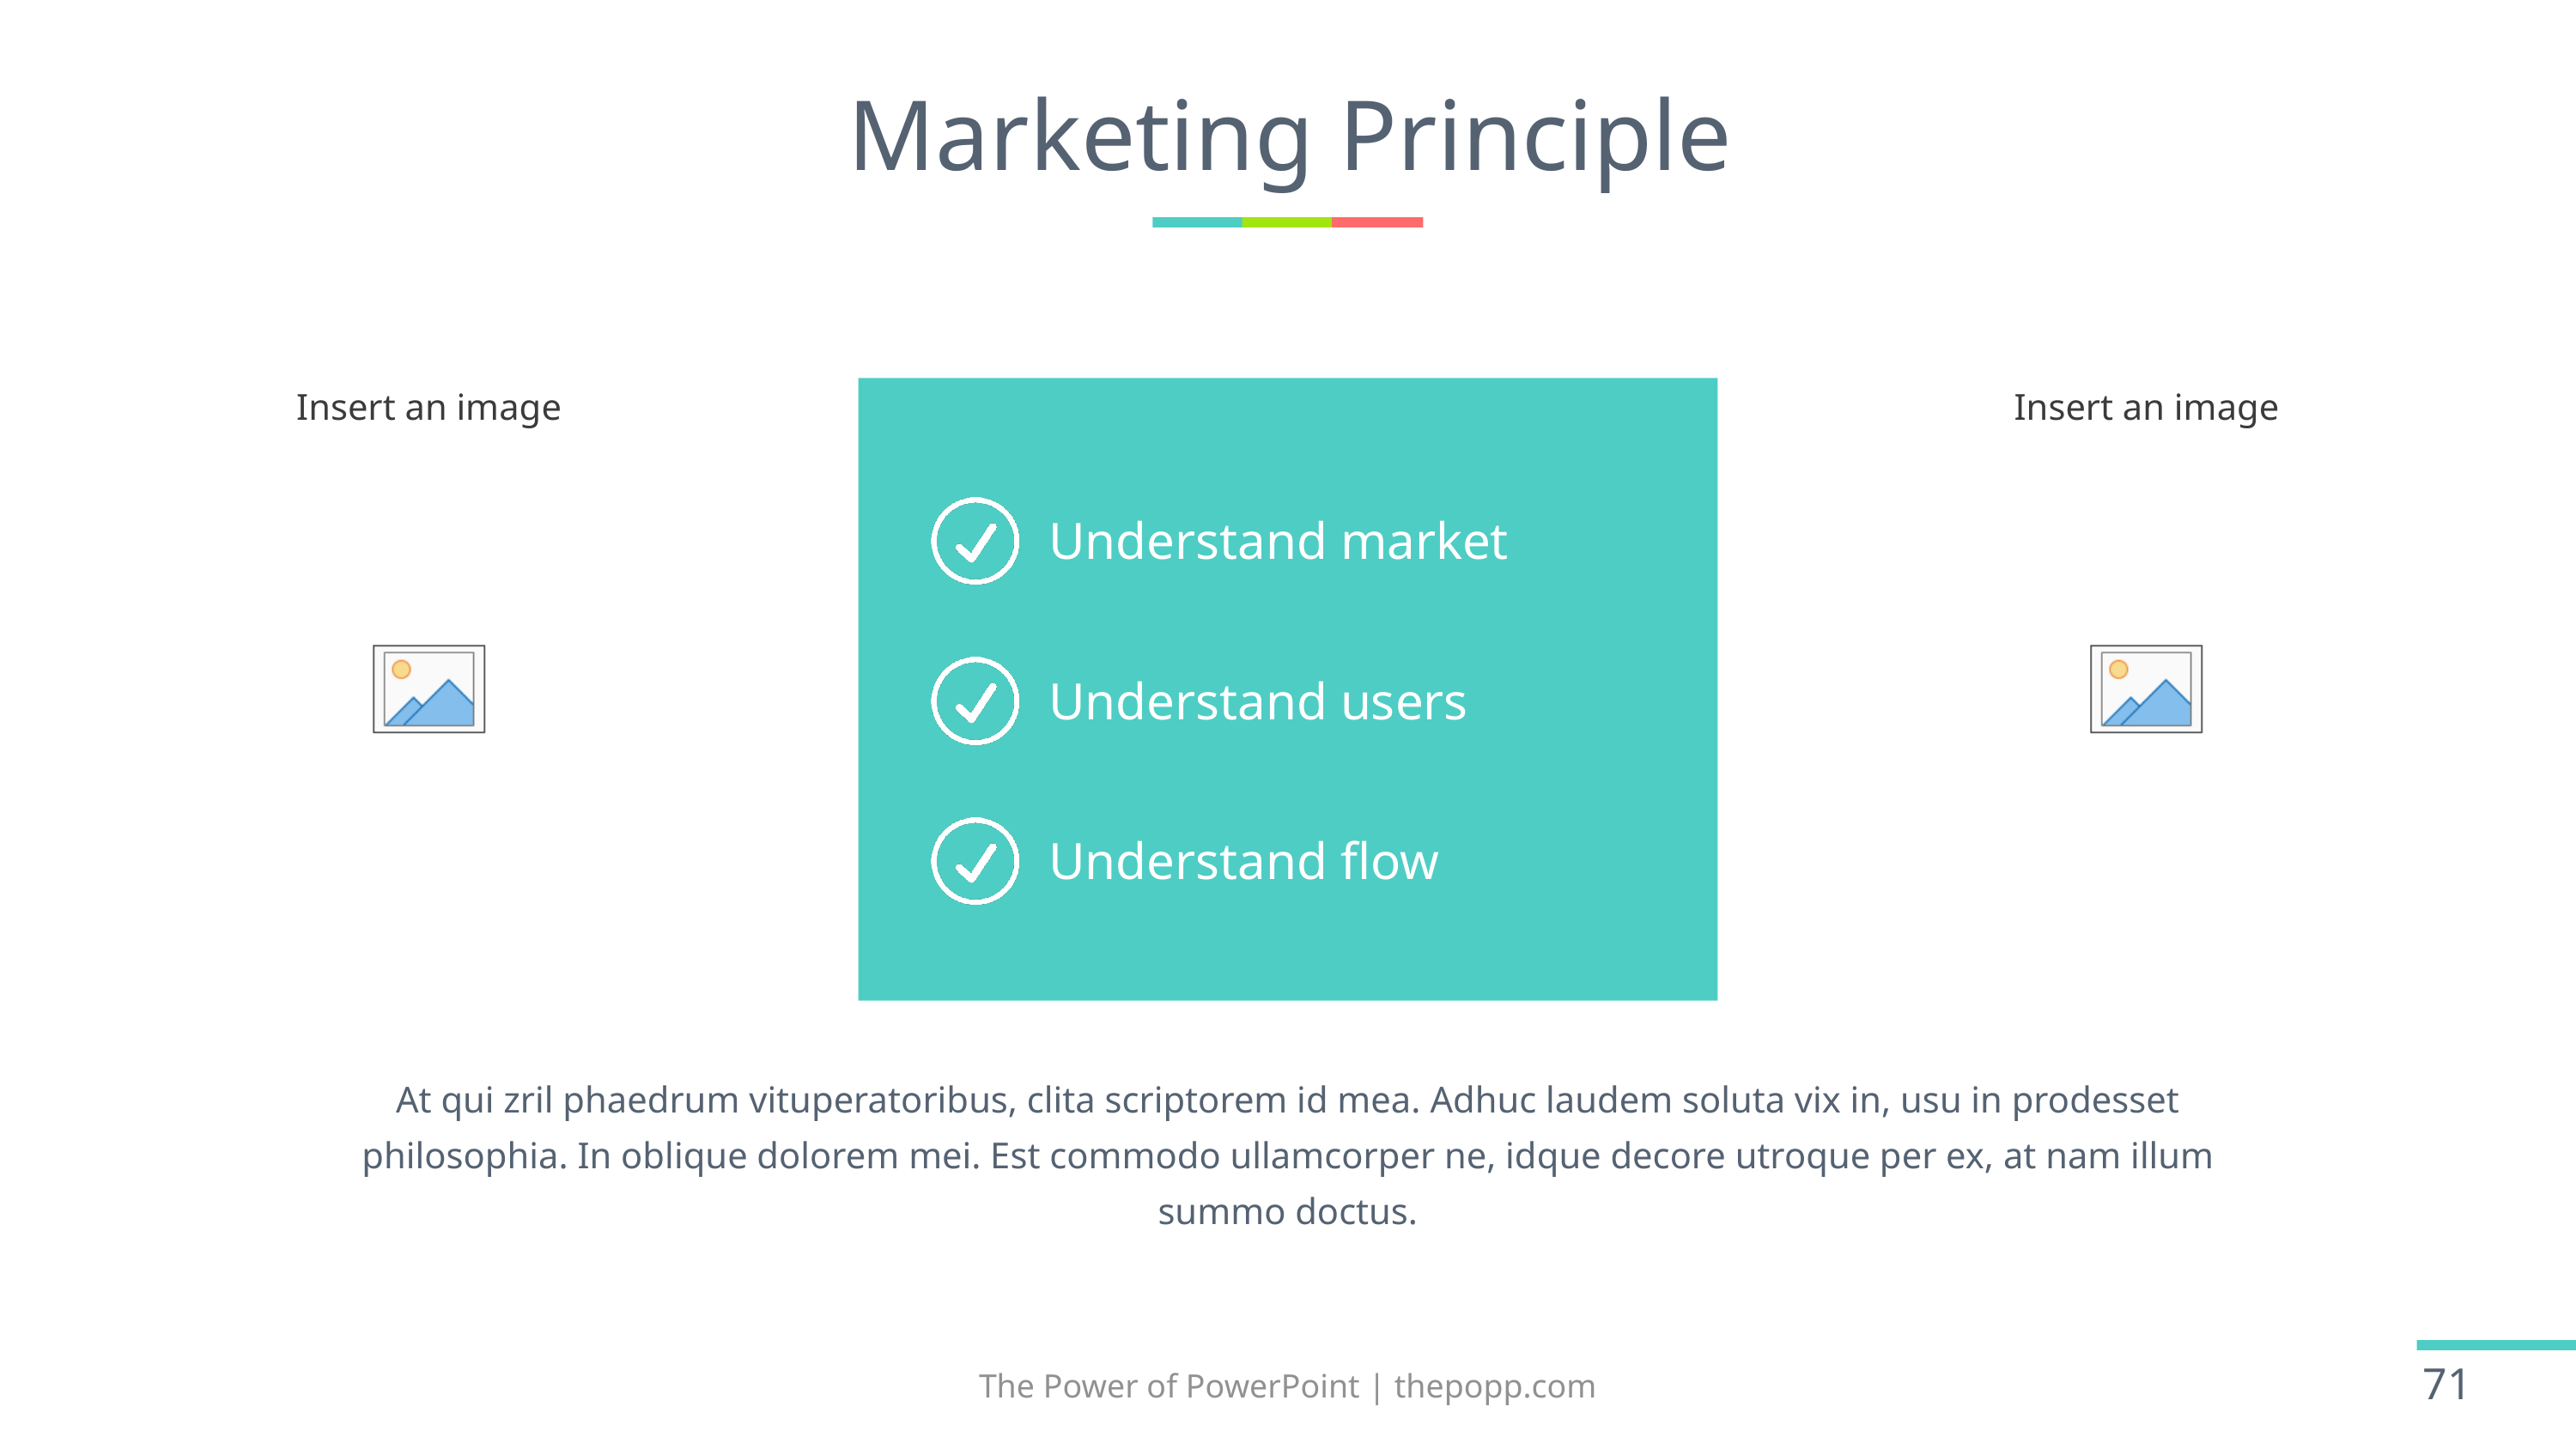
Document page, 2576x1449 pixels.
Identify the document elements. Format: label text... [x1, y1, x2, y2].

title Marketing Principle [69, 49, 2512, 230]
slide_number 71 [2409, 1351, 2576, 1421]
list Understand users [1036, 646, 1643, 753]
list At qui zril phaedrum vituperatoribus, clita scriptorem id mea. Adhuc laudem soluta vix in, usu in prodesset philosophia. In oblique dolorem mei. Est commodo ullamcorper ne, idque decore utroque per ex, at nam illum summo doctus. [337, 1026, 2239, 1270]
picture [1717, 378, 2576, 1001]
list Understand flow [1036, 806, 1643, 912]
picture [931, 657, 1019, 745]
footer The Power of PowerPoint | thepopp.com [853, 1349, 1723, 1427]
picture [931, 497, 1019, 585]
list Understand market [1036, 487, 1643, 592]
picture [0, 378, 859, 1001]
picture [931, 817, 1019, 905]
